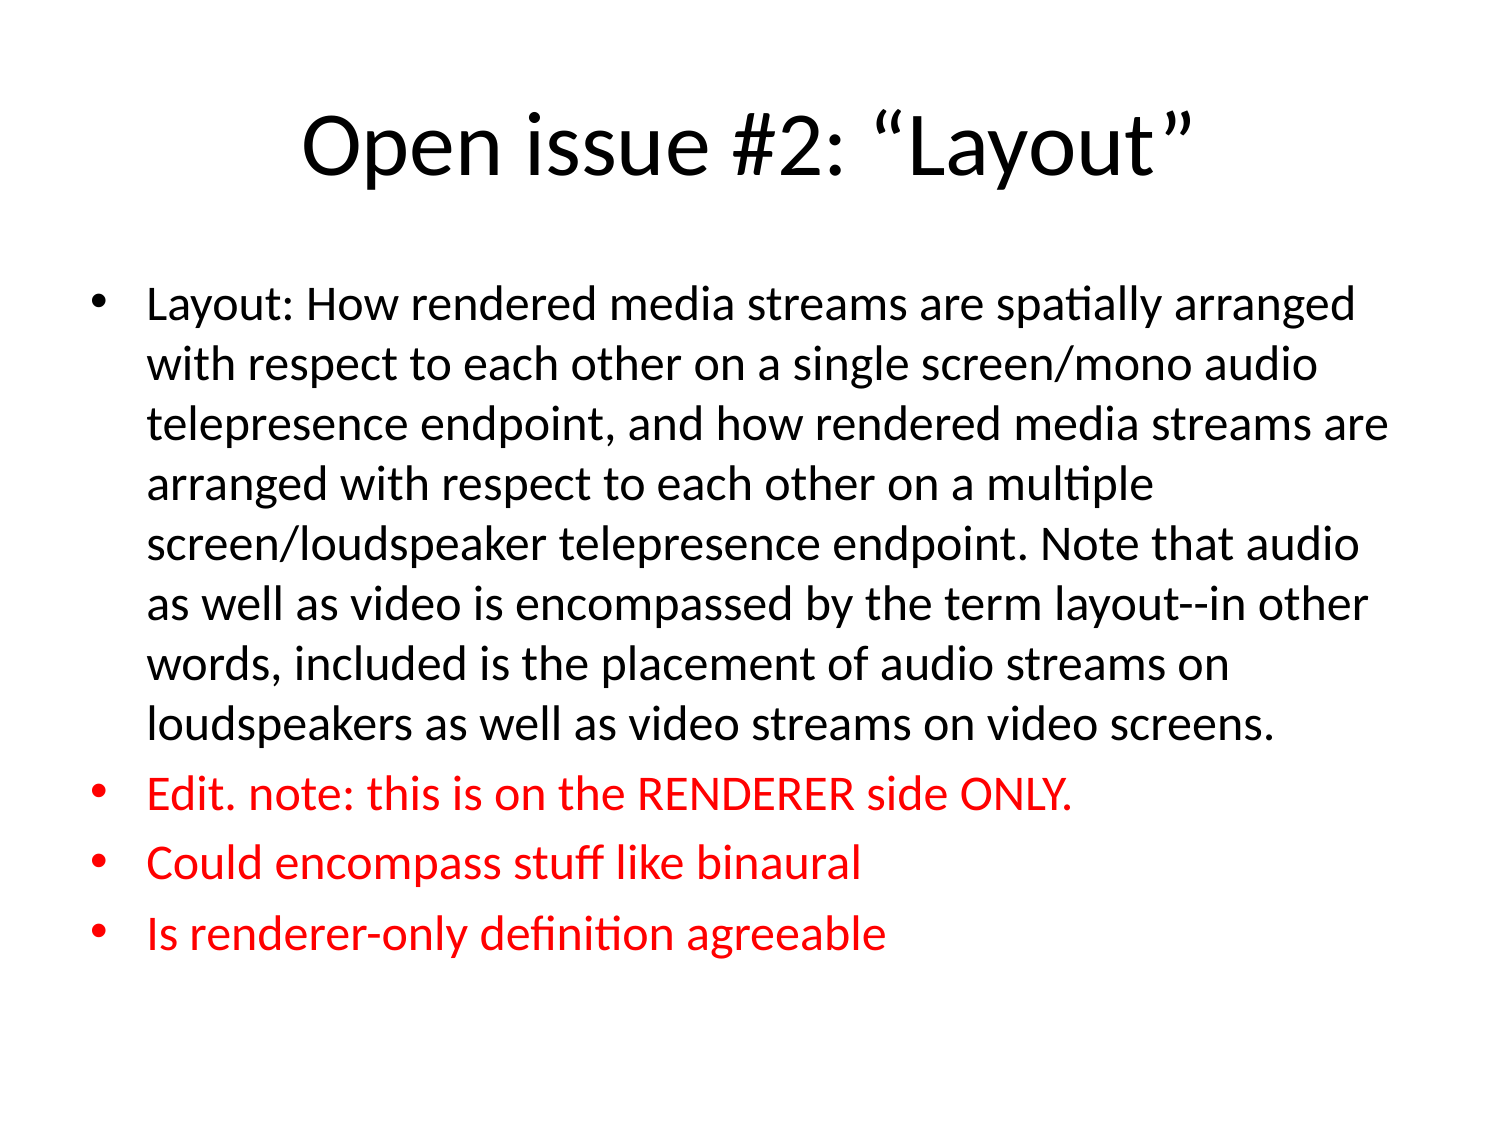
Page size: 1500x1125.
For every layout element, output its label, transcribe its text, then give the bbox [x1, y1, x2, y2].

list Layout: How rendered media streams are spatially arranged with respect to each other on a single screen/mono audio telepresence endpoint, and how rendered media streams are arranged with respect to each other on a multiple screen/loudspeaker telepresence endpoint. Note that audio as well as video is encompassed by the term layout--in other words, included is the placement of audio streams on loudspeakers as well as video streams on video screens. Edit. note: this is on the RENDERER side ONLY. Could encompass stuff like binaural Is renderer-only definition agreeable [75, 262, 1425, 1005]
title Open issue #2: “Layout” [75, 45, 1425, 233]
